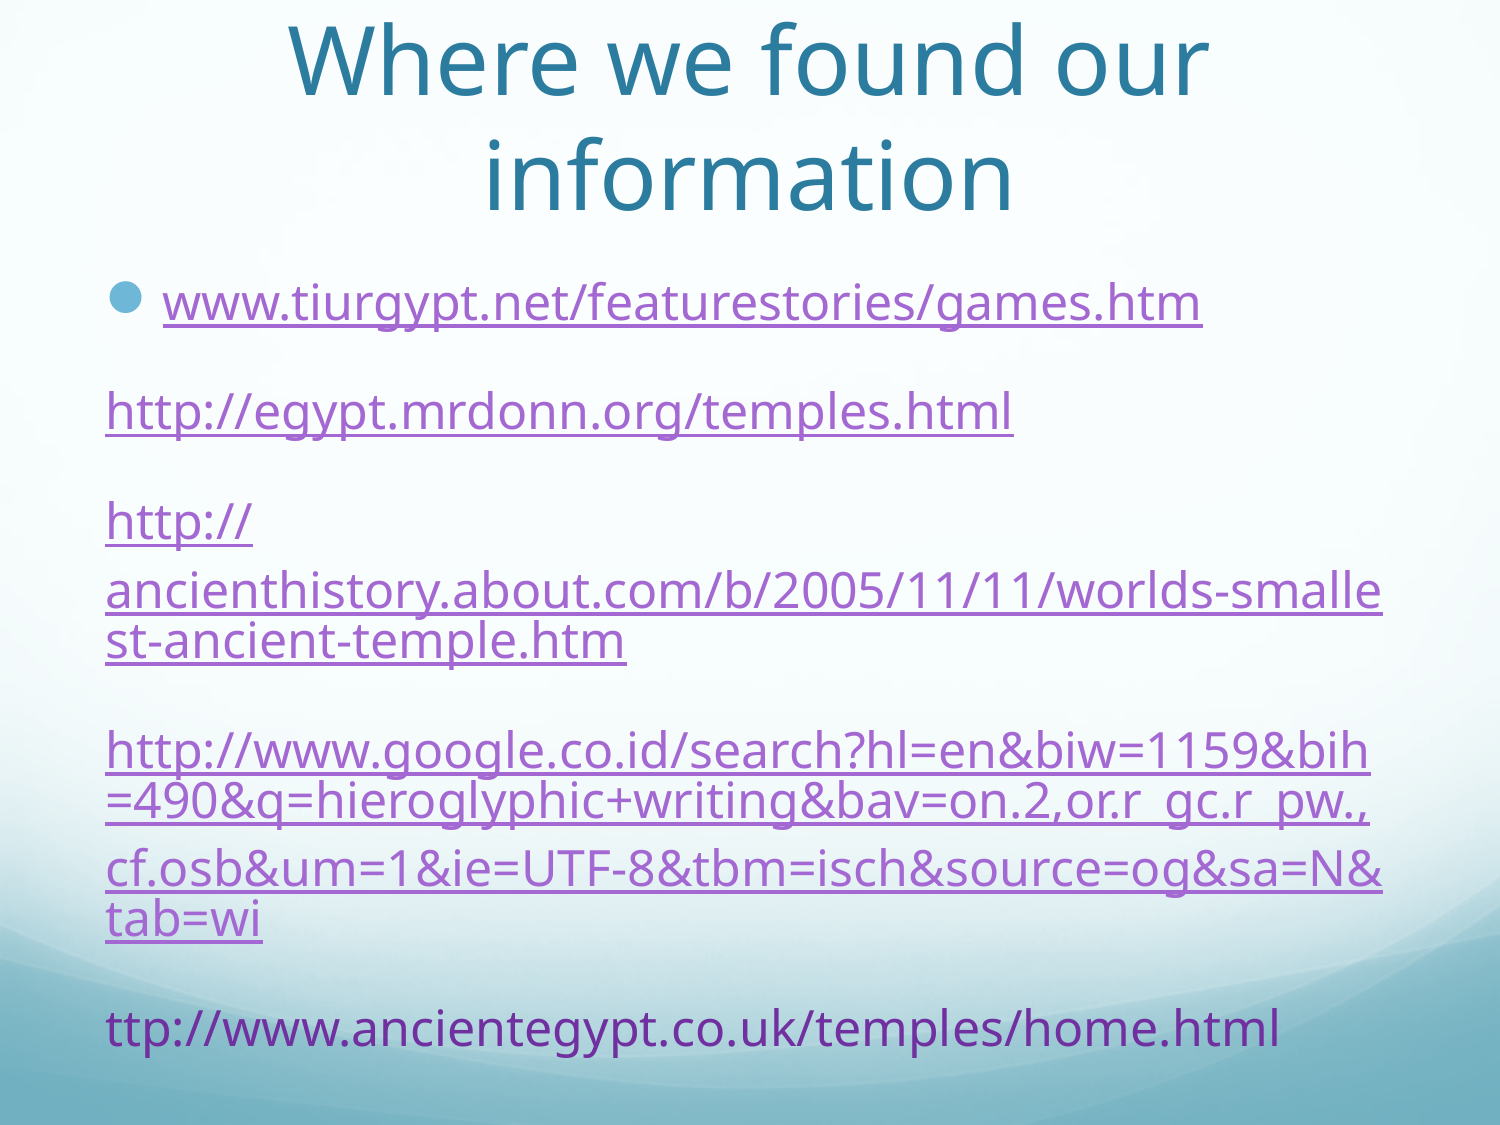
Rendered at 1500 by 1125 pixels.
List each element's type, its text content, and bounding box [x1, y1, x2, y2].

list www.tiurgypt.net/featurestories/games.htm http://egypt.mrdonn.org/temples.html http://ancienthistory.about.com/b/2005/11/11/worlds-smallest-ancient-temple.htm http://www.google.co.id/search?hl=en&biw=1159&bih=490&q=hieroglyphic+writing&bav=on.2,or.r_gc.r_pw.,cf.osb&um=1&ie=UTF-8&tbm=isch&source=og&sa=N&tab=wi ttp://www.ancientegypt.co.uk/temples/home.html [90, 262, 1410, 975]
title Where we found our information [90, 17, 1410, 237]
